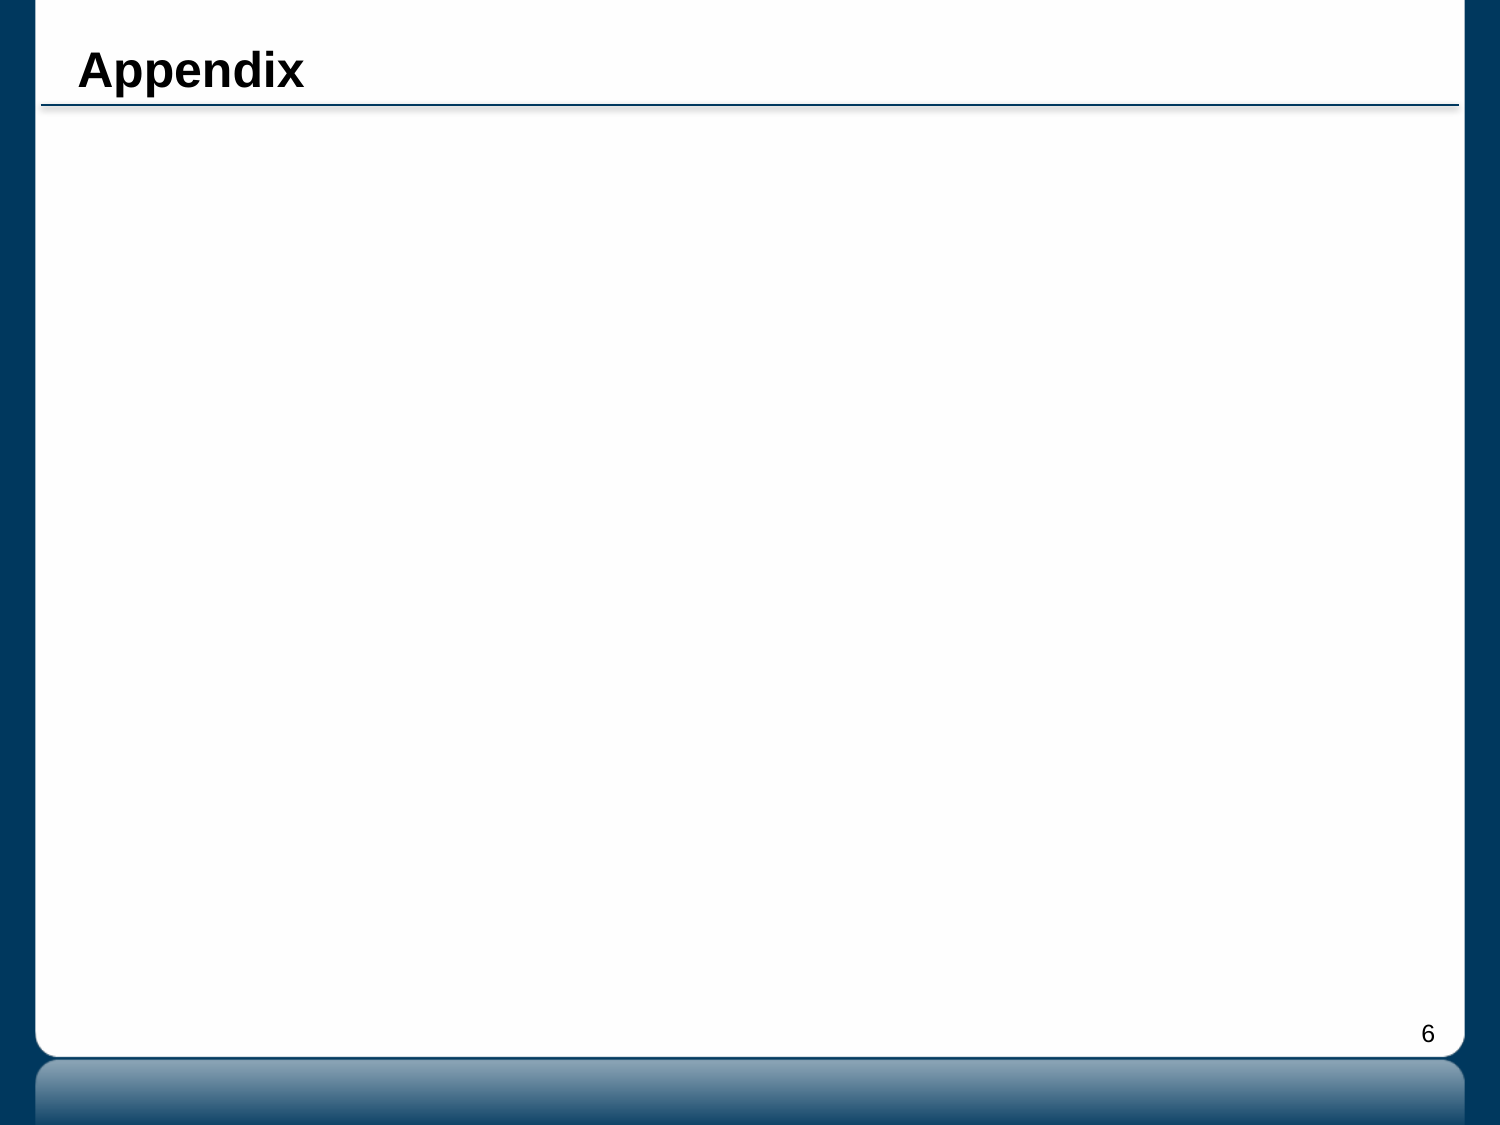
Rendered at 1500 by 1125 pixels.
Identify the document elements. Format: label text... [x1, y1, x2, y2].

picture [35, 0, 1465, 1125]
title Appendix [62, 29, 1450, 106]
